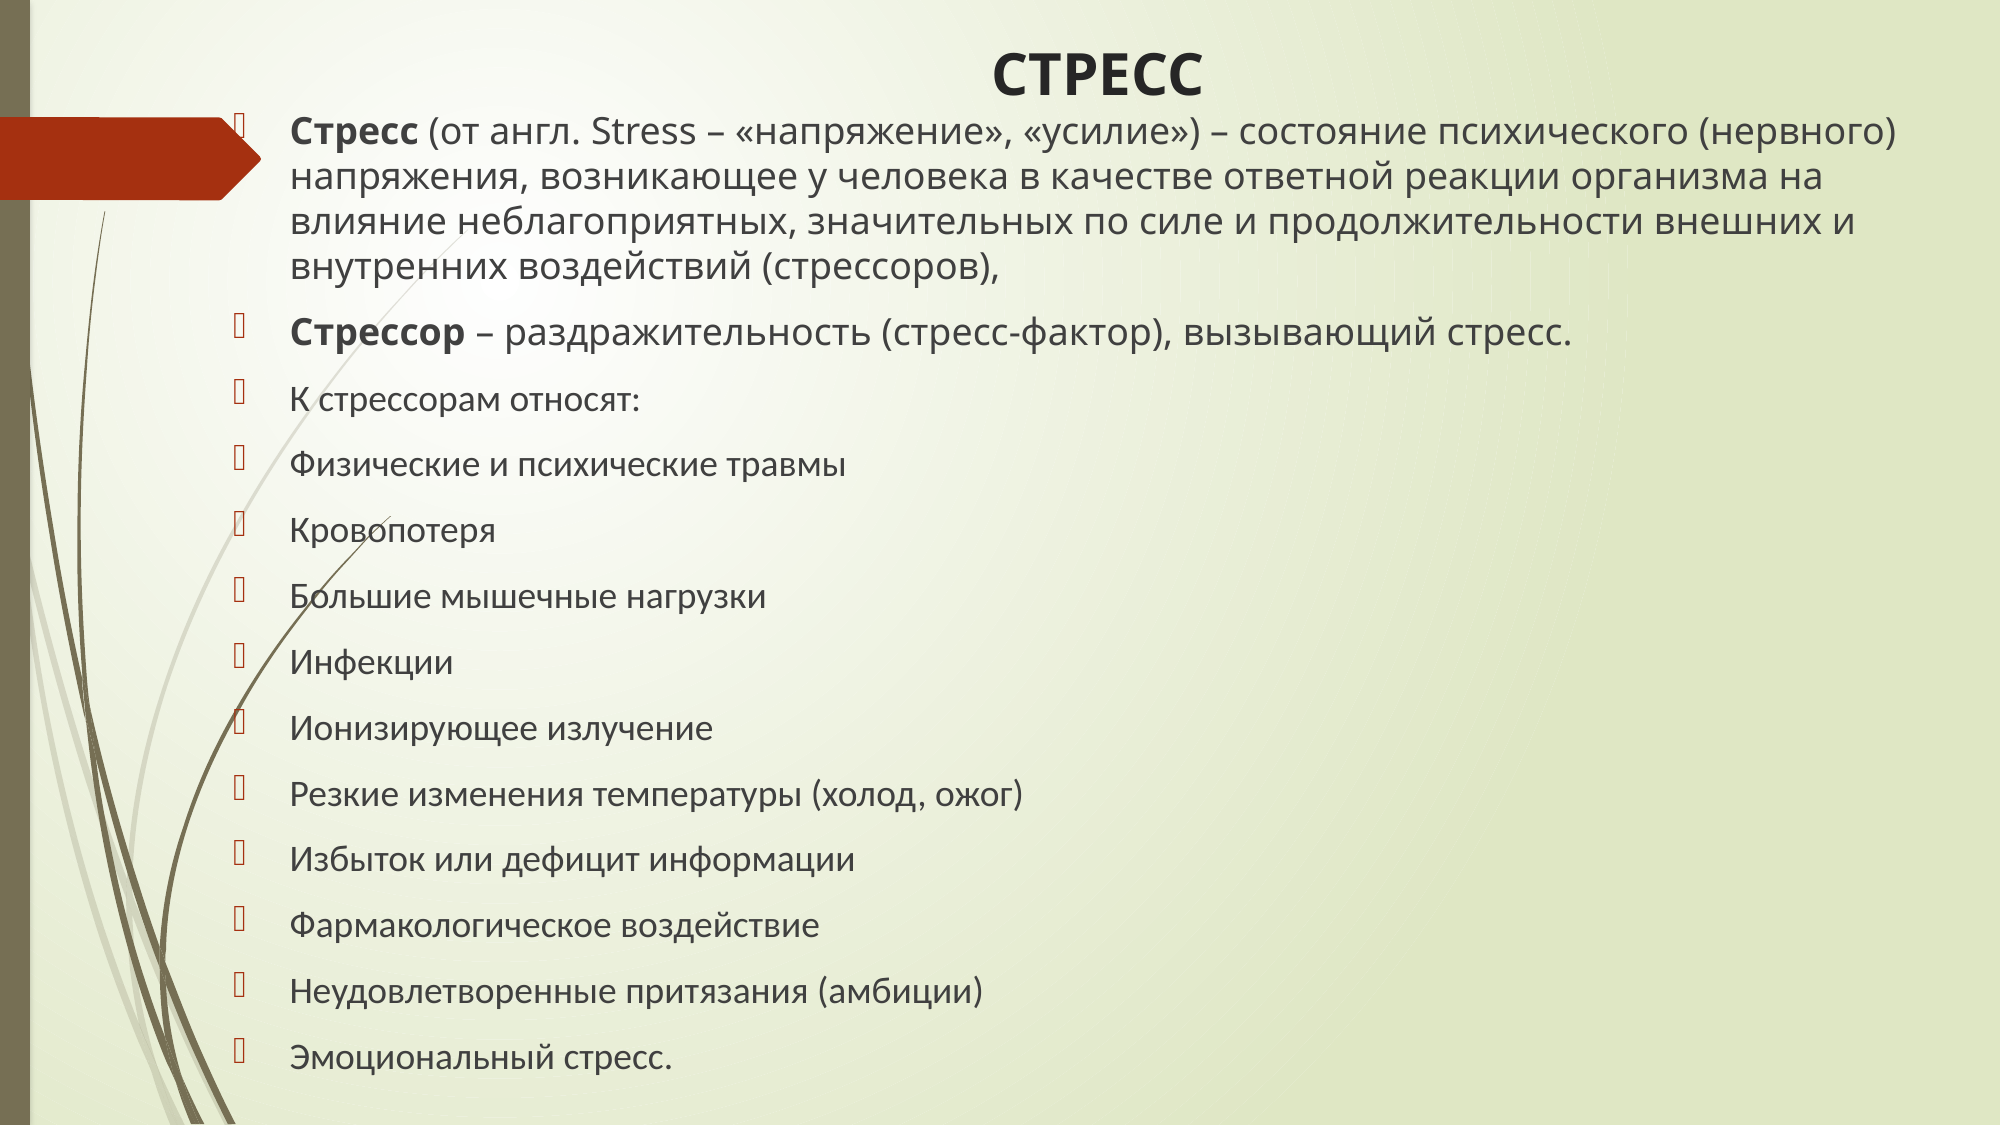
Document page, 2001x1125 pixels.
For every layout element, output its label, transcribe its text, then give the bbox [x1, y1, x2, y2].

title СТРЕСС [323, 29, 1888, 99]
list Стресс (от англ. Stress – «напряжение», «усилие») – состояние психического (нервного) напряжения, возникающее у человека в качестве ответной реакции организма на влияние неблагоприятных, значительных по силе и продолжительности внешних и внутренних воздействий (стрессоров), Стрессор – раздражительность (стресс-фактор), вызывающий стресс. К стрессорам относят: Физические и психические травмы Кровопотеря Большие мышечные нагрузки Инфекции Ионизирующее излучение Резкие изменения температуры (холод, ожог) Избыток или дефицит информации Фармакологическое воздействие Неудовлетворенные притязания (амбиции) Эмоциональный стресс. [218, 99, 1937, 1099]
